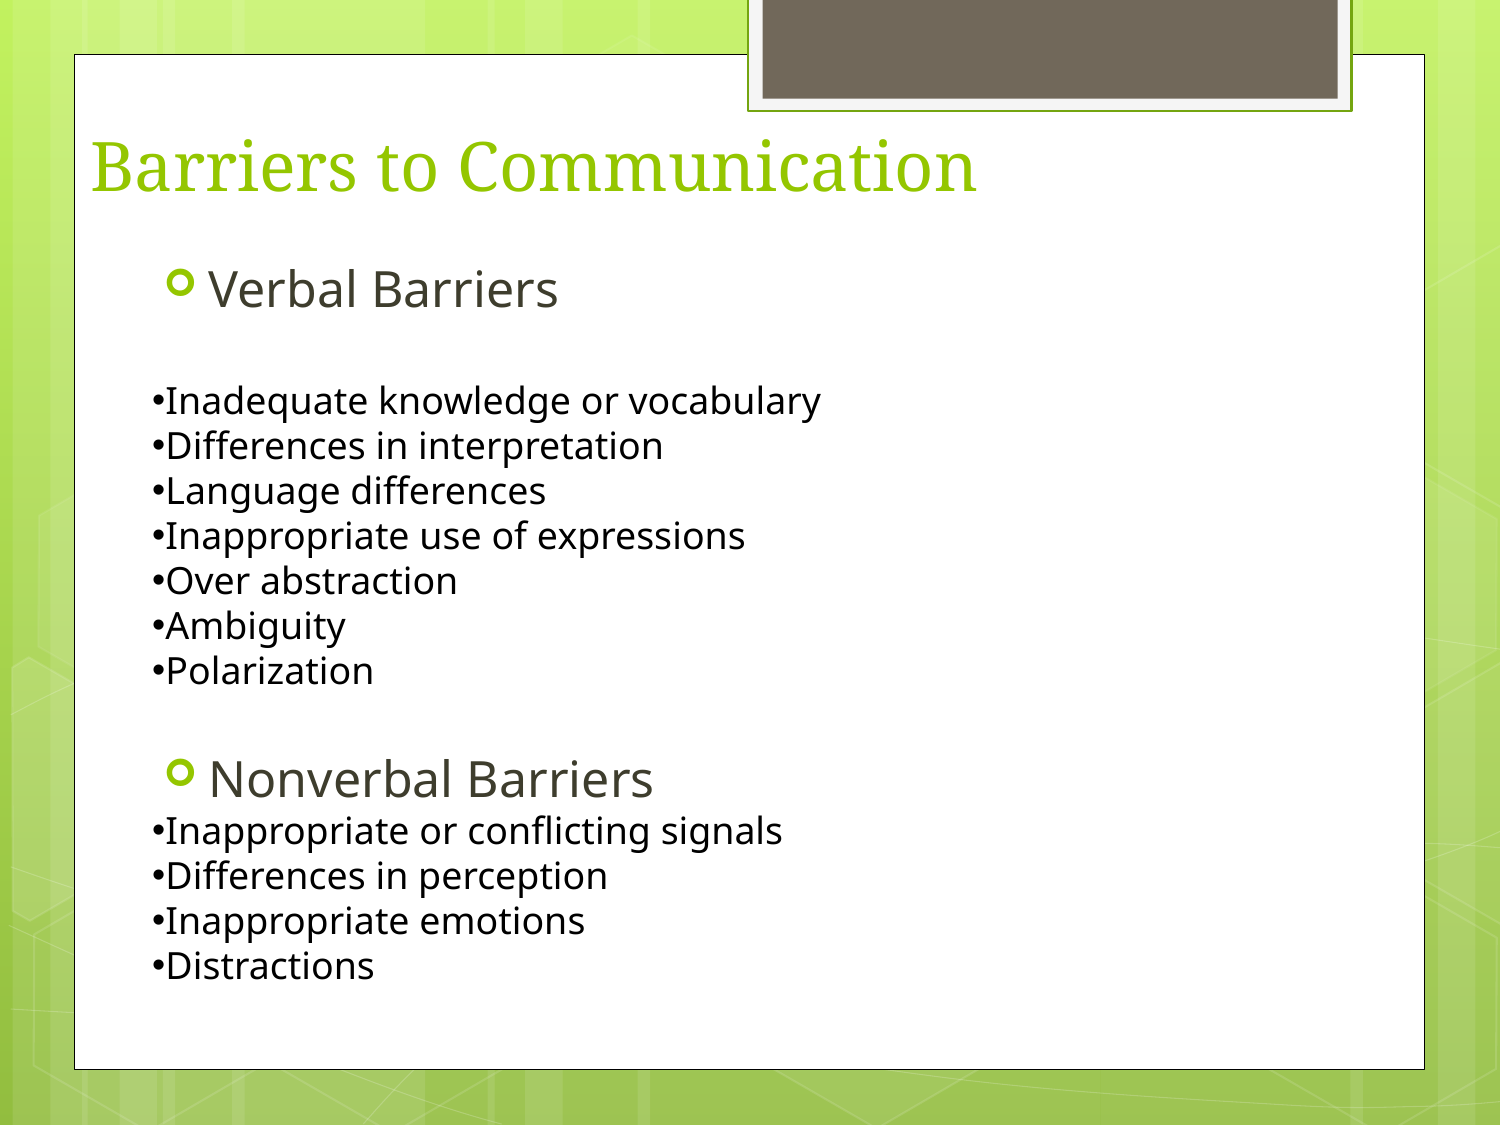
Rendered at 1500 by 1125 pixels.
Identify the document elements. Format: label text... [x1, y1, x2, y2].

title Barriers to Communication [75, 62, 1088, 213]
text_box Verbal Barriers Inadequate knowledge or vocabulary Differences in interpretation Language differences Inappropriate use of expressions Over abstraction Ambiguity Polarization Nonverbal Barriers Inappropriate or conflicting signals Differences in perception Inappropriate emotions Distractions [137, 249, 1263, 995]
